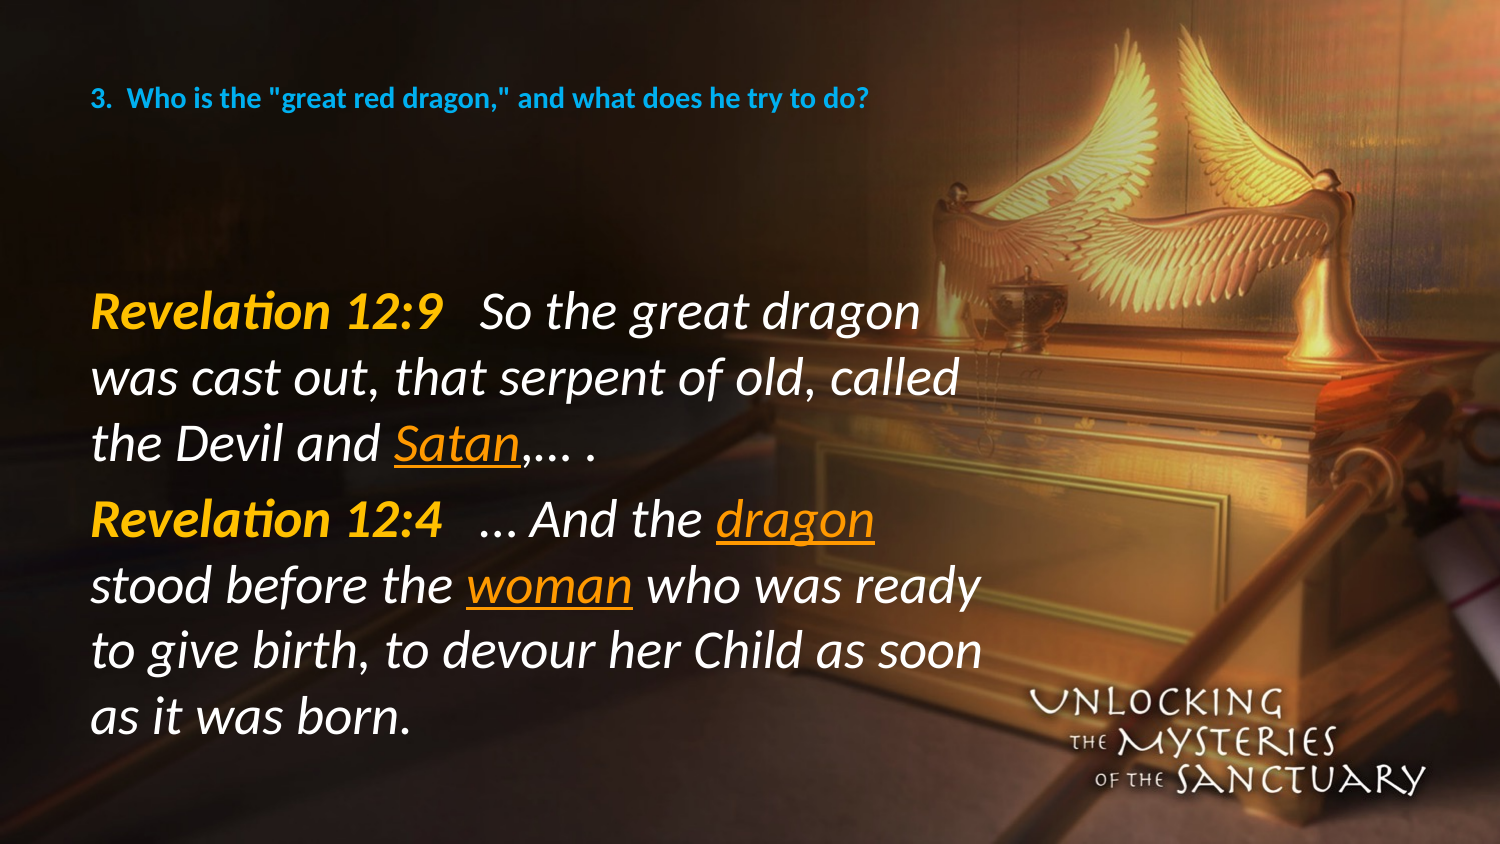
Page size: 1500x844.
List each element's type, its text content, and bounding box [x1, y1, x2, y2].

list Revelation 12:9 So the great dragon was cast out, that serpent of old, called the Devil and Satan,… . Revelation 12:4 … And the dragon stood before the woman who was ready to give birth, to devour her Child as soon as it was born. [75, 267, 1020, 754]
picture [0, 0, 1500, 844]
title 3. Who is the "great red dragon," and what does he try to do? [75, 33, 1425, 175]
